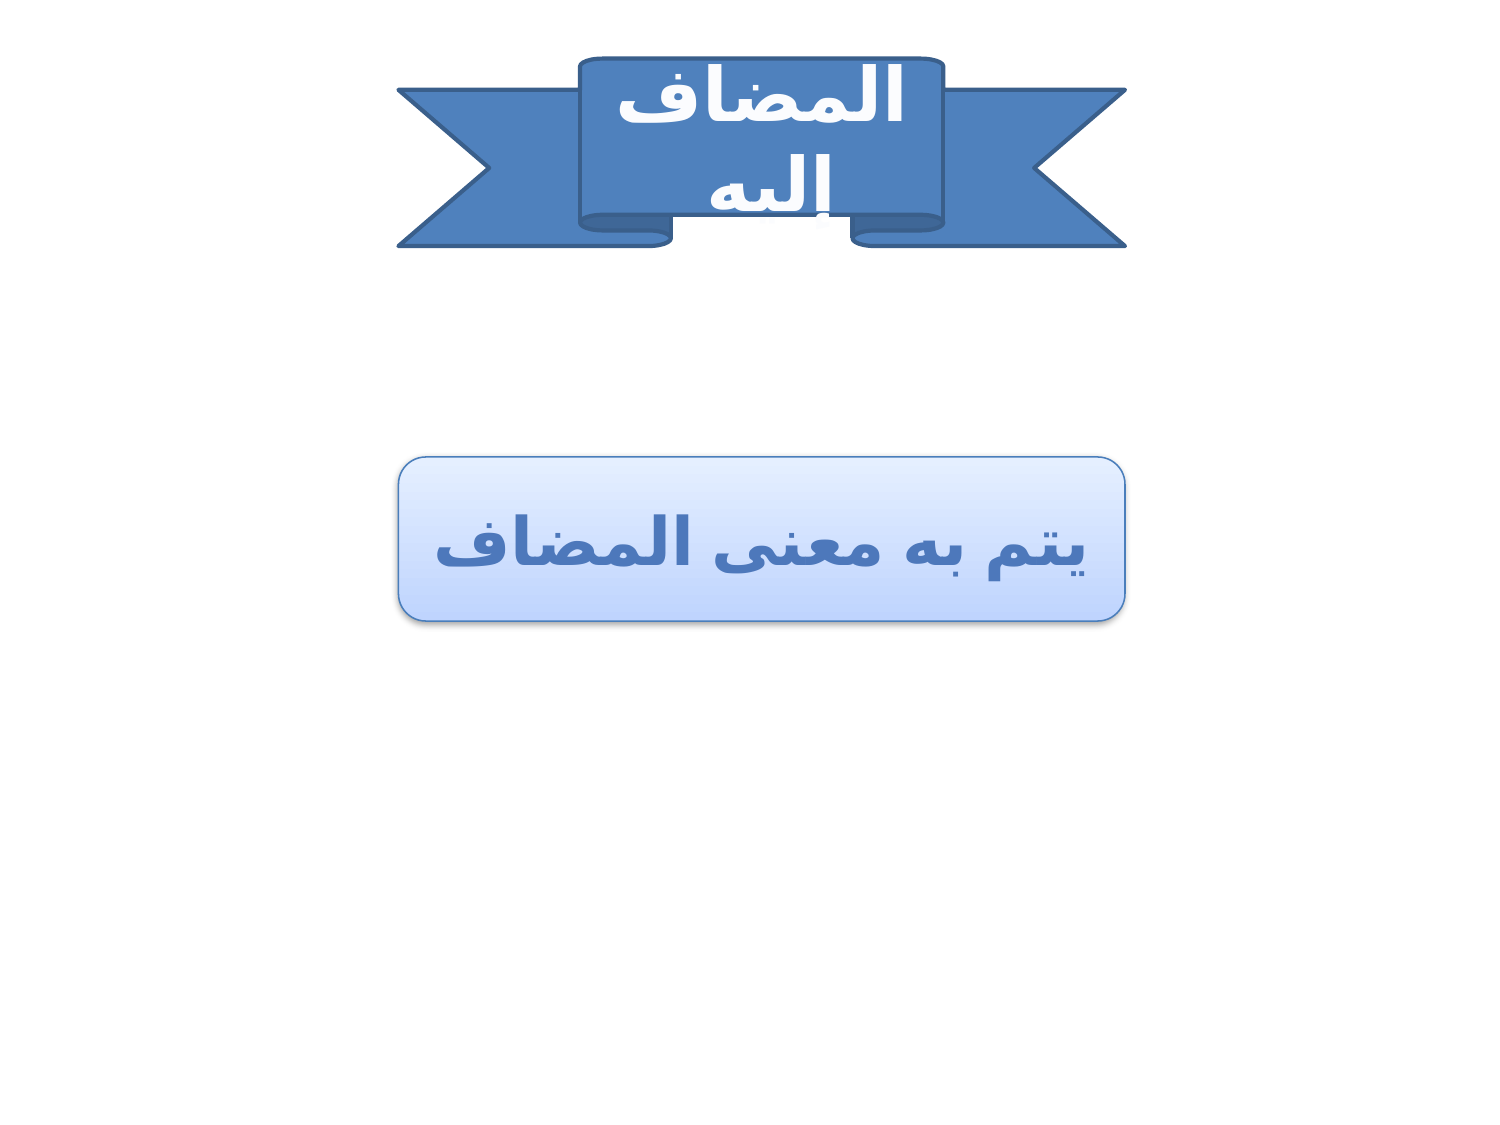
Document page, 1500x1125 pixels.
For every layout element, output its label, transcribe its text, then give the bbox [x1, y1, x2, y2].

text_box المضاف إليه [396, 56, 1127, 249]
text_box يتم به معنى المضاف [397, 456, 1126, 622]
